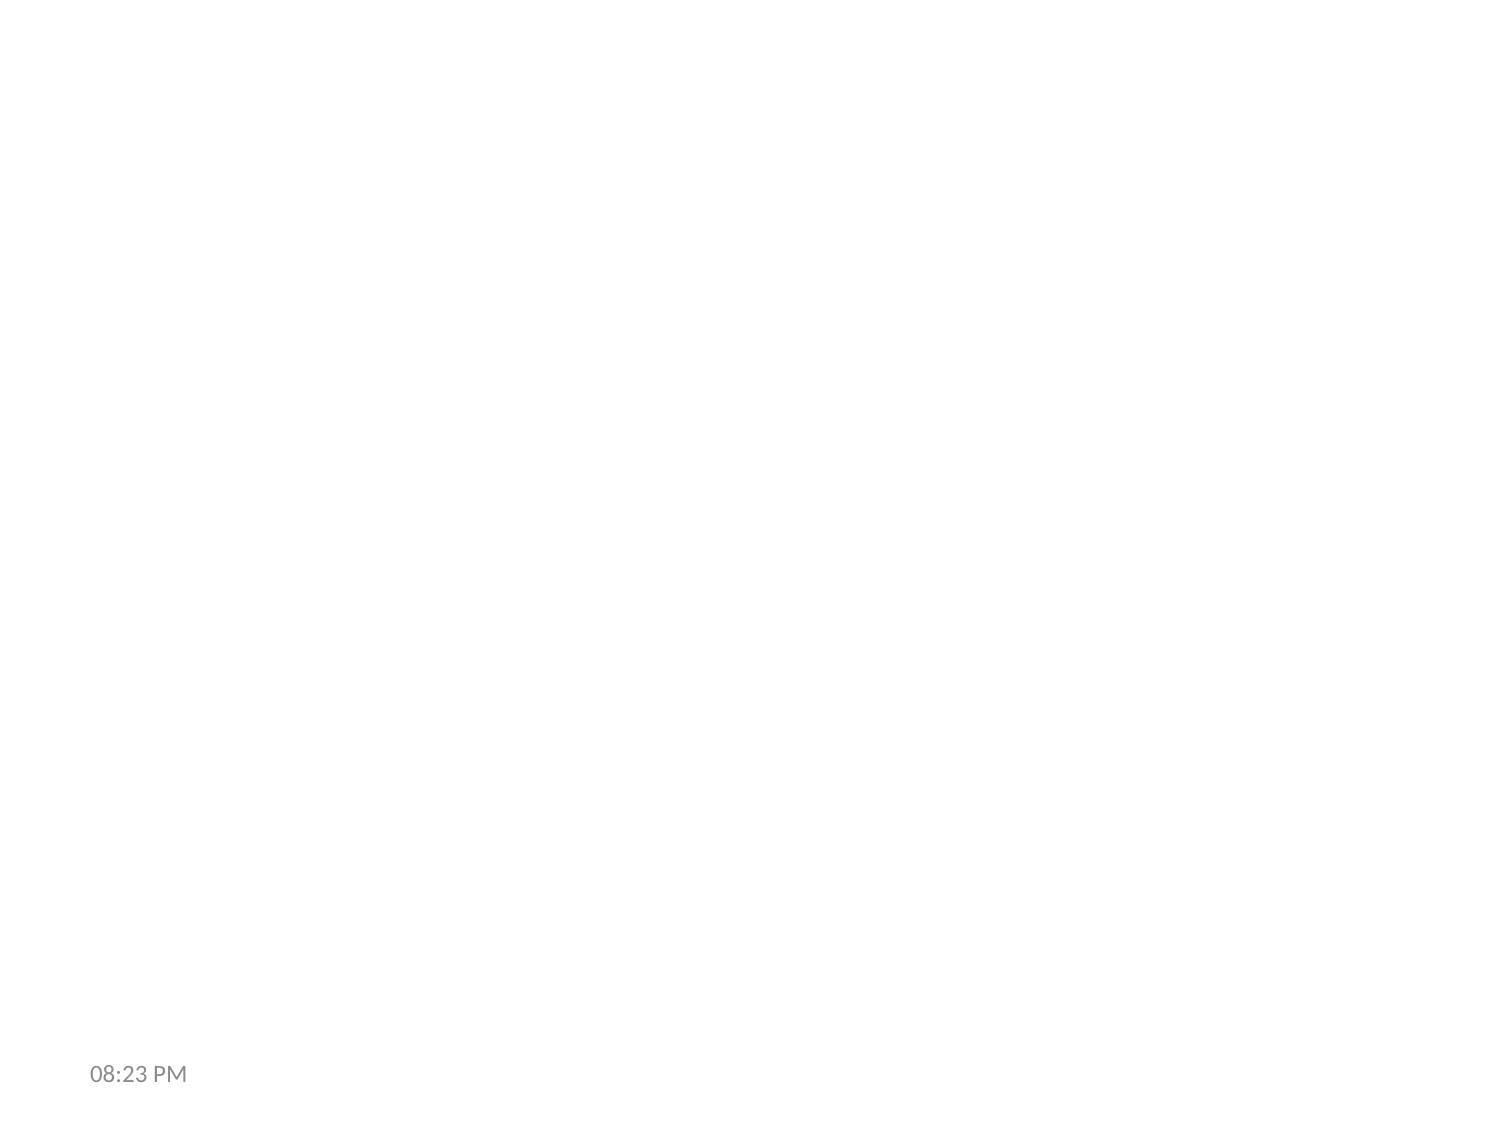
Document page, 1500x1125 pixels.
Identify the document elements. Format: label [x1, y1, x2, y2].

slide_number [75, 1042, 425, 1103]
